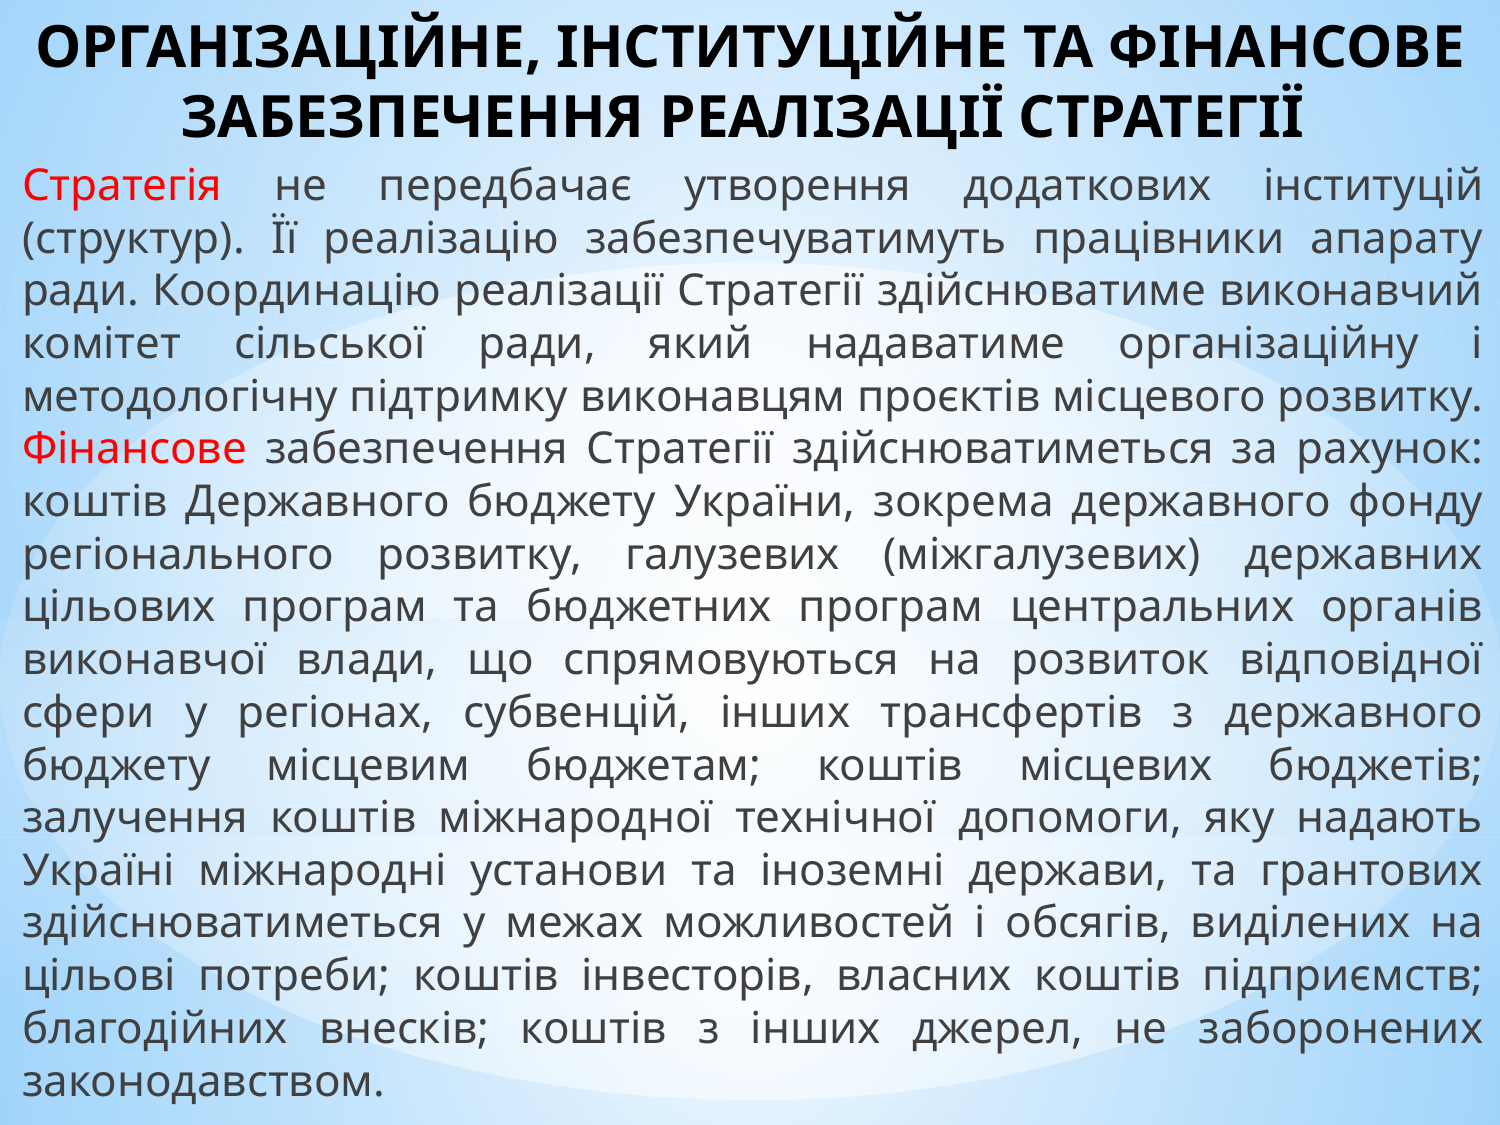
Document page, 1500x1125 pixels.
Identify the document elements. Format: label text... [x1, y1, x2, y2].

list Стратегія не передбачає утворення додаткових інституцій (структур). Її реалізацію забезпечуватимуть працівники апарату ради. Координацію реалізації Стратегії здійснюватиме виконавчий комітет сільської ради, який надаватиме організаційну і методологічну підтримку виконавцям проєктів місцевого розвитку. Фінансове забезпечення Стратегії здійснюватиметься за рахунок: коштів Державного бюджету України, зокрема державного фонду регіонального розвитку, галузевих (міжгалузевих) державних цільових програм та бюджетних програм центральних органів виконавчої влади, що спрямовуються на розвиток відповідної сфери у регіонах, субвенцій, інших трансфертів з державного бюджету місцевим бюджетам; коштів місцевих бюджетів; залучення коштів міжнародної технічної допомоги, яку надають Україні міжнародні установи та іноземні держави, та грантових здійснюватиметься у межах можливостей і обсягів, виділених на цільові потреби; коштів інвесторів, власних коштів підприємств; благодійних внесків; коштів з інших джерел, не заборонених законодавством. [0, 149, 1500, 1125]
title ОРГАНІЗАЦІЙНЕ, ІНСТИТУЦІЙНЕ ТА ФІНАНСОВЕ ЗАБЕЗПЕЧЕННЯ РЕАЛІЗАЦІЇ СТРАТЕГІЇ [0, 1, 1500, 149]
